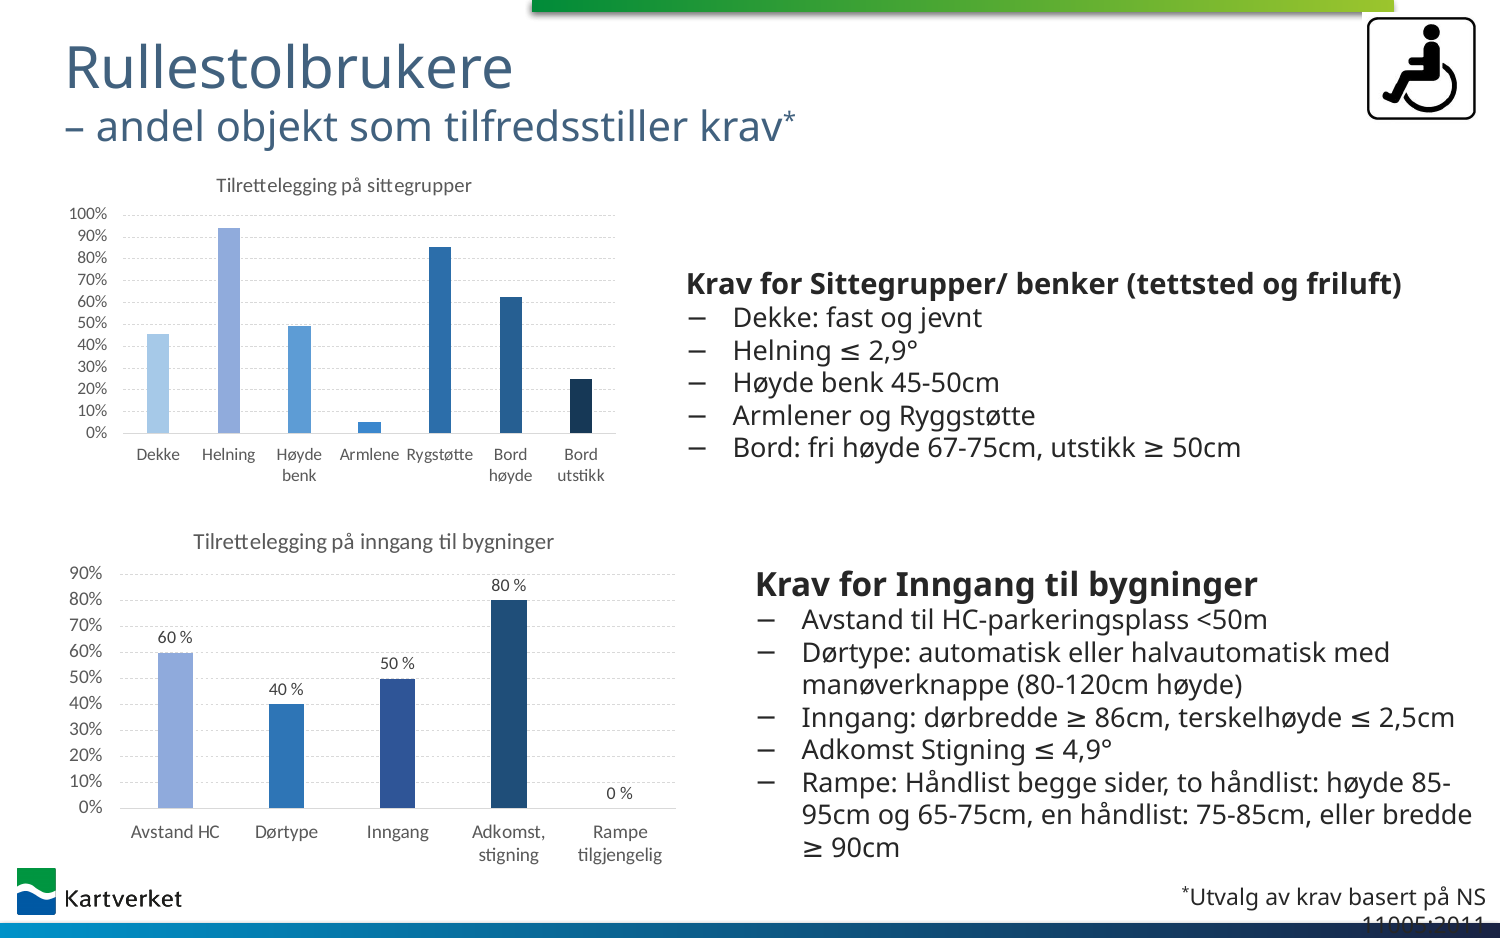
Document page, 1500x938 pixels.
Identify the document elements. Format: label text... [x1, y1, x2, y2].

picture [62, 520, 687, 874]
text_box Rullestolbrukere – andel objekt som tilfredsstiller krav* [49, 25, 1431, 158]
picture [62, 166, 626, 492]
text_box Krav for Sittegrupper/ benker (tettsted og friluft) Dekke: fast og jevnt Helning ≤ 2,9° Høyde benk 45-50cm Armlener og Ryggstøtte Bord: fri høyde 67-75cm, utstikk ≥ 50cm [670, 258, 1418, 471]
picture [1362, 12, 1481, 126]
text_box Krav for Inngang til bygninger Avstand til HC-parkeringsplass <50m Dørtype: automatisk eller halvautomatisk med manøverknappe (80-120cm høyde) Inngang: dørbredde ≥ 86cm, terskelhøyde ≤ 2,5cm Adkomst Stigning ≤ 4,9° Rampe: Håndlist begge sider, to håndlist: høyde 85-95cm og 65-75cm, en håndlist: 75-85cm, eller bredde ≥ 90cm [740, 555, 1491, 870]
text_box *Utvalg av krav basert på NS 11005:2011 [1068, 873, 1500, 938]
